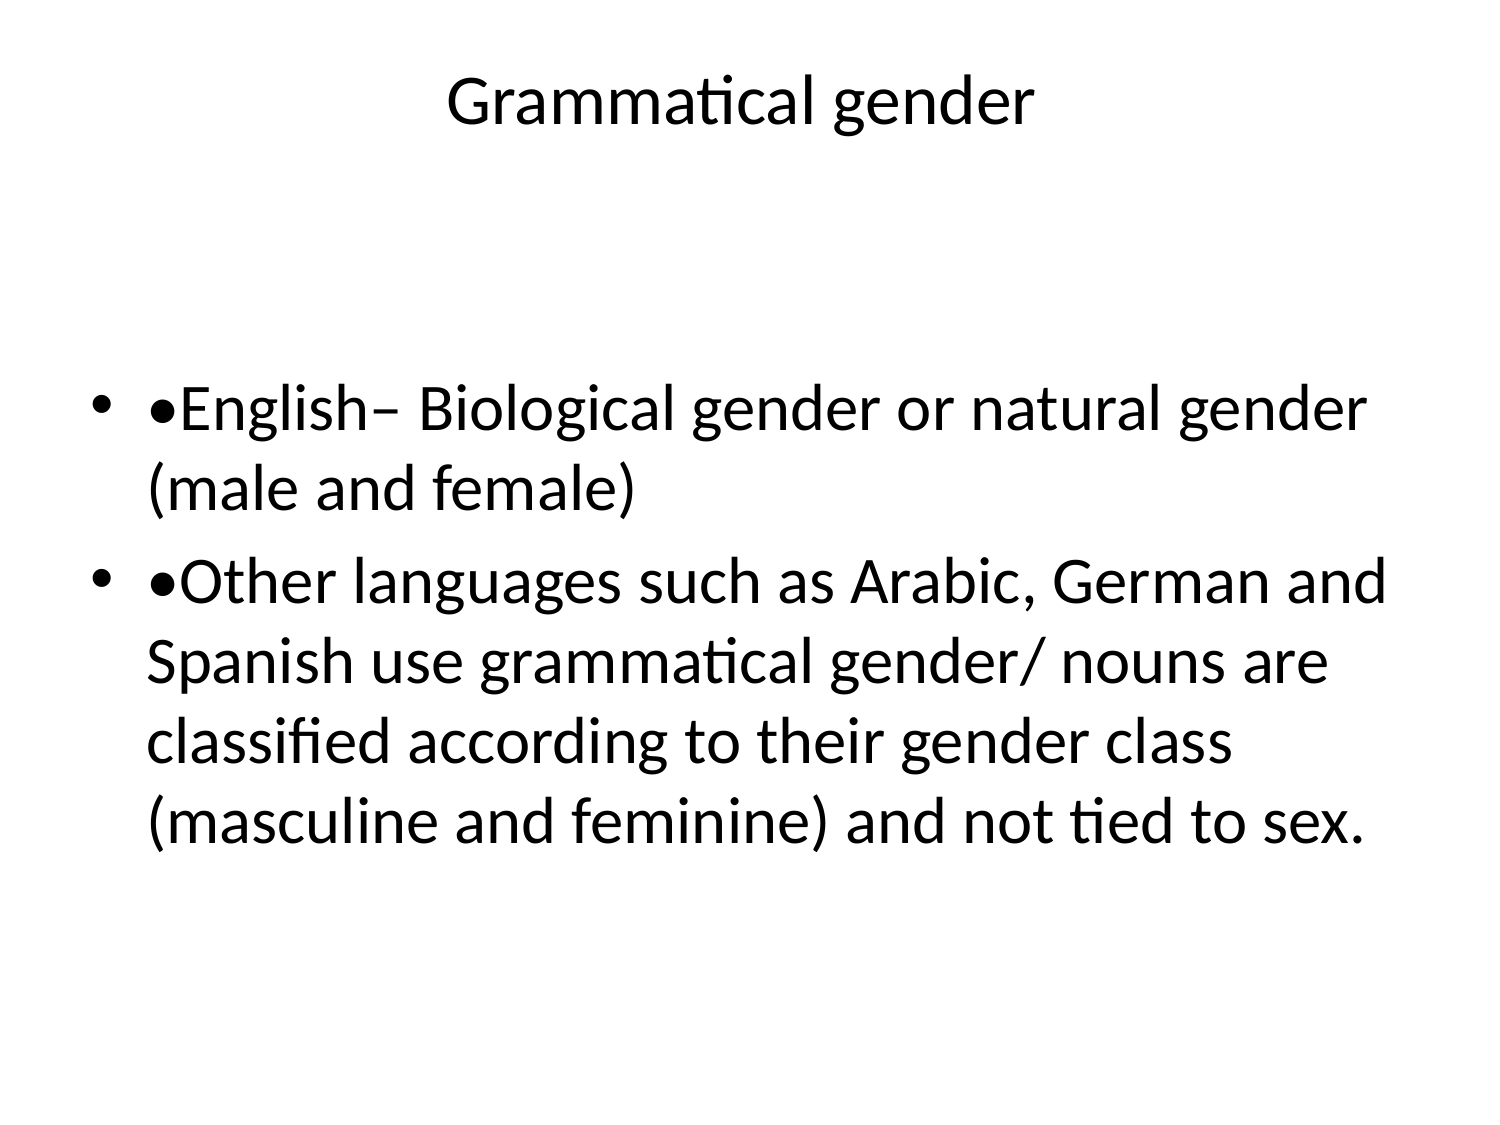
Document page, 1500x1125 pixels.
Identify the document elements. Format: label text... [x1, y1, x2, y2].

list •English– Biological gender or natural gender (male and female) •Other languages such as Arabic, German and Spanish use grammatical gender/ nouns are classified according to their gender class (masculine and feminine) and not tied to sex. [75, 262, 1425, 1005]
title Grammatical gender [75, 45, 1425, 233]
